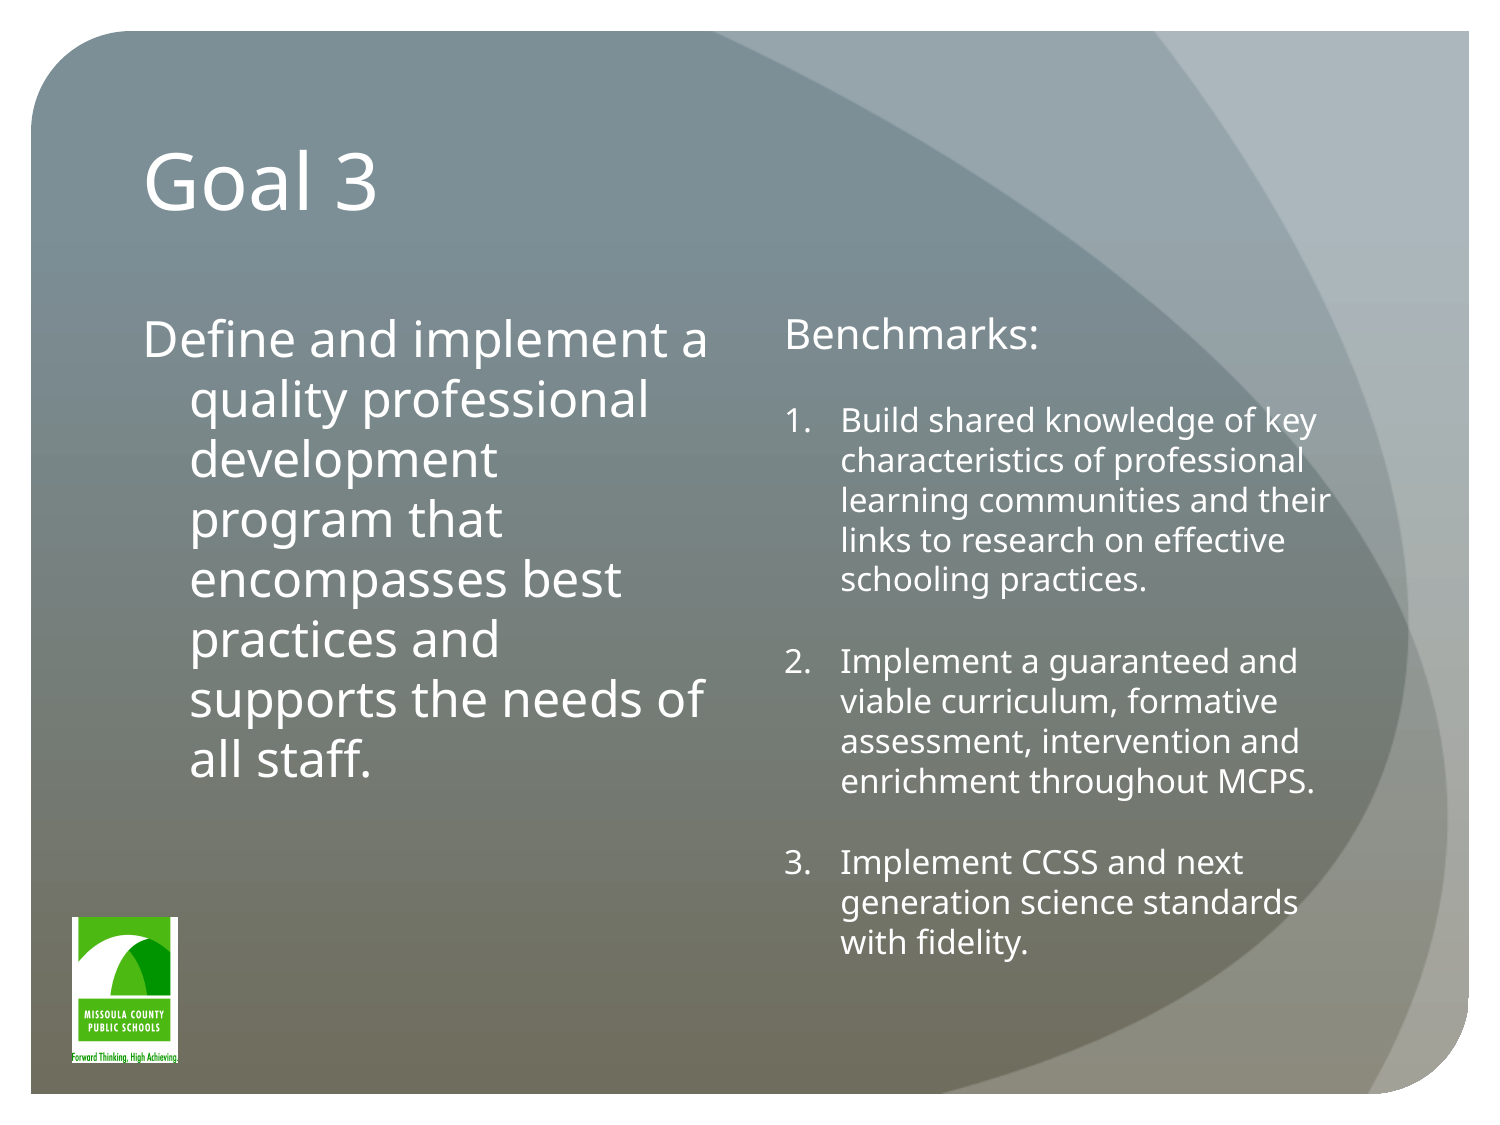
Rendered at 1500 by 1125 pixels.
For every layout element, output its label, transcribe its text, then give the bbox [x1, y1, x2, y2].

list Define and implement a quality professional development program that encompasses best practices and supports the needs of all staff. [127, 299, 728, 993]
title Goal 3 [127, 62, 1372, 234]
picture [24, 30, 1473, 1094]
list Benchmarks: Build shared knowledge of key characteristics of professional learning communities and their links to research on effective schooling practices. Implement a guaranteed and viable curriculum, formative assessment, intervention and enrichment throughout MCPS. Implement CCSS and next generation science standards with fidelity. [769, 299, 1370, 993]
